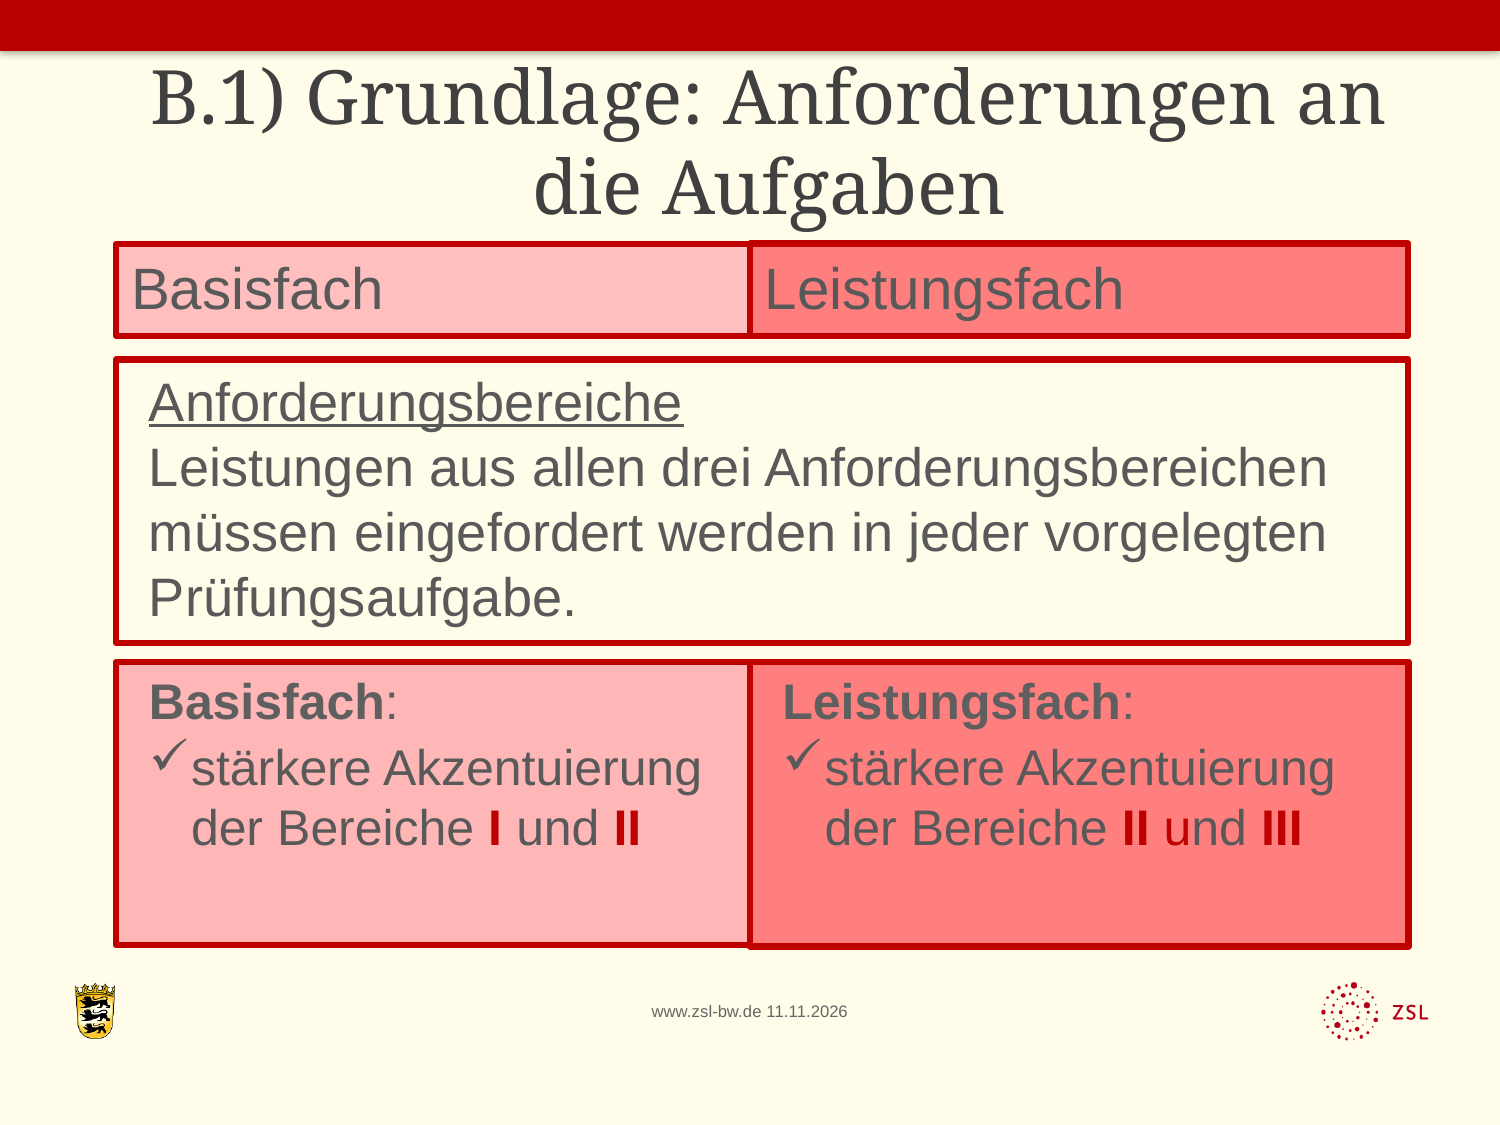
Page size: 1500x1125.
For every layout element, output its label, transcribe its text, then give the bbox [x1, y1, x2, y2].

text_box B.1) Grundlage: Anforderungen an die Aufgaben [116, 66, 1424, 213]
text_box Leistungsfach [749, 243, 1409, 336]
picture [1320, 981, 1429, 1041]
text_box Basisfach [116, 243, 749, 336]
text_box Leistungsfach: stärkere Akzentuierung der Bereiche II und III [749, 661, 1409, 947]
text_box Anforderungsbereiche Leistungen aus allen drei Anforderungsbereichen müssen eingefordert werden in jeder vorgelegten Prüfungsaufgabe. [116, 359, 1409, 643]
picture [73, 981, 117, 1041]
text_box Basisfach: stärkere Akzentuierung der Bereiche I und II [116, 661, 750, 946]
